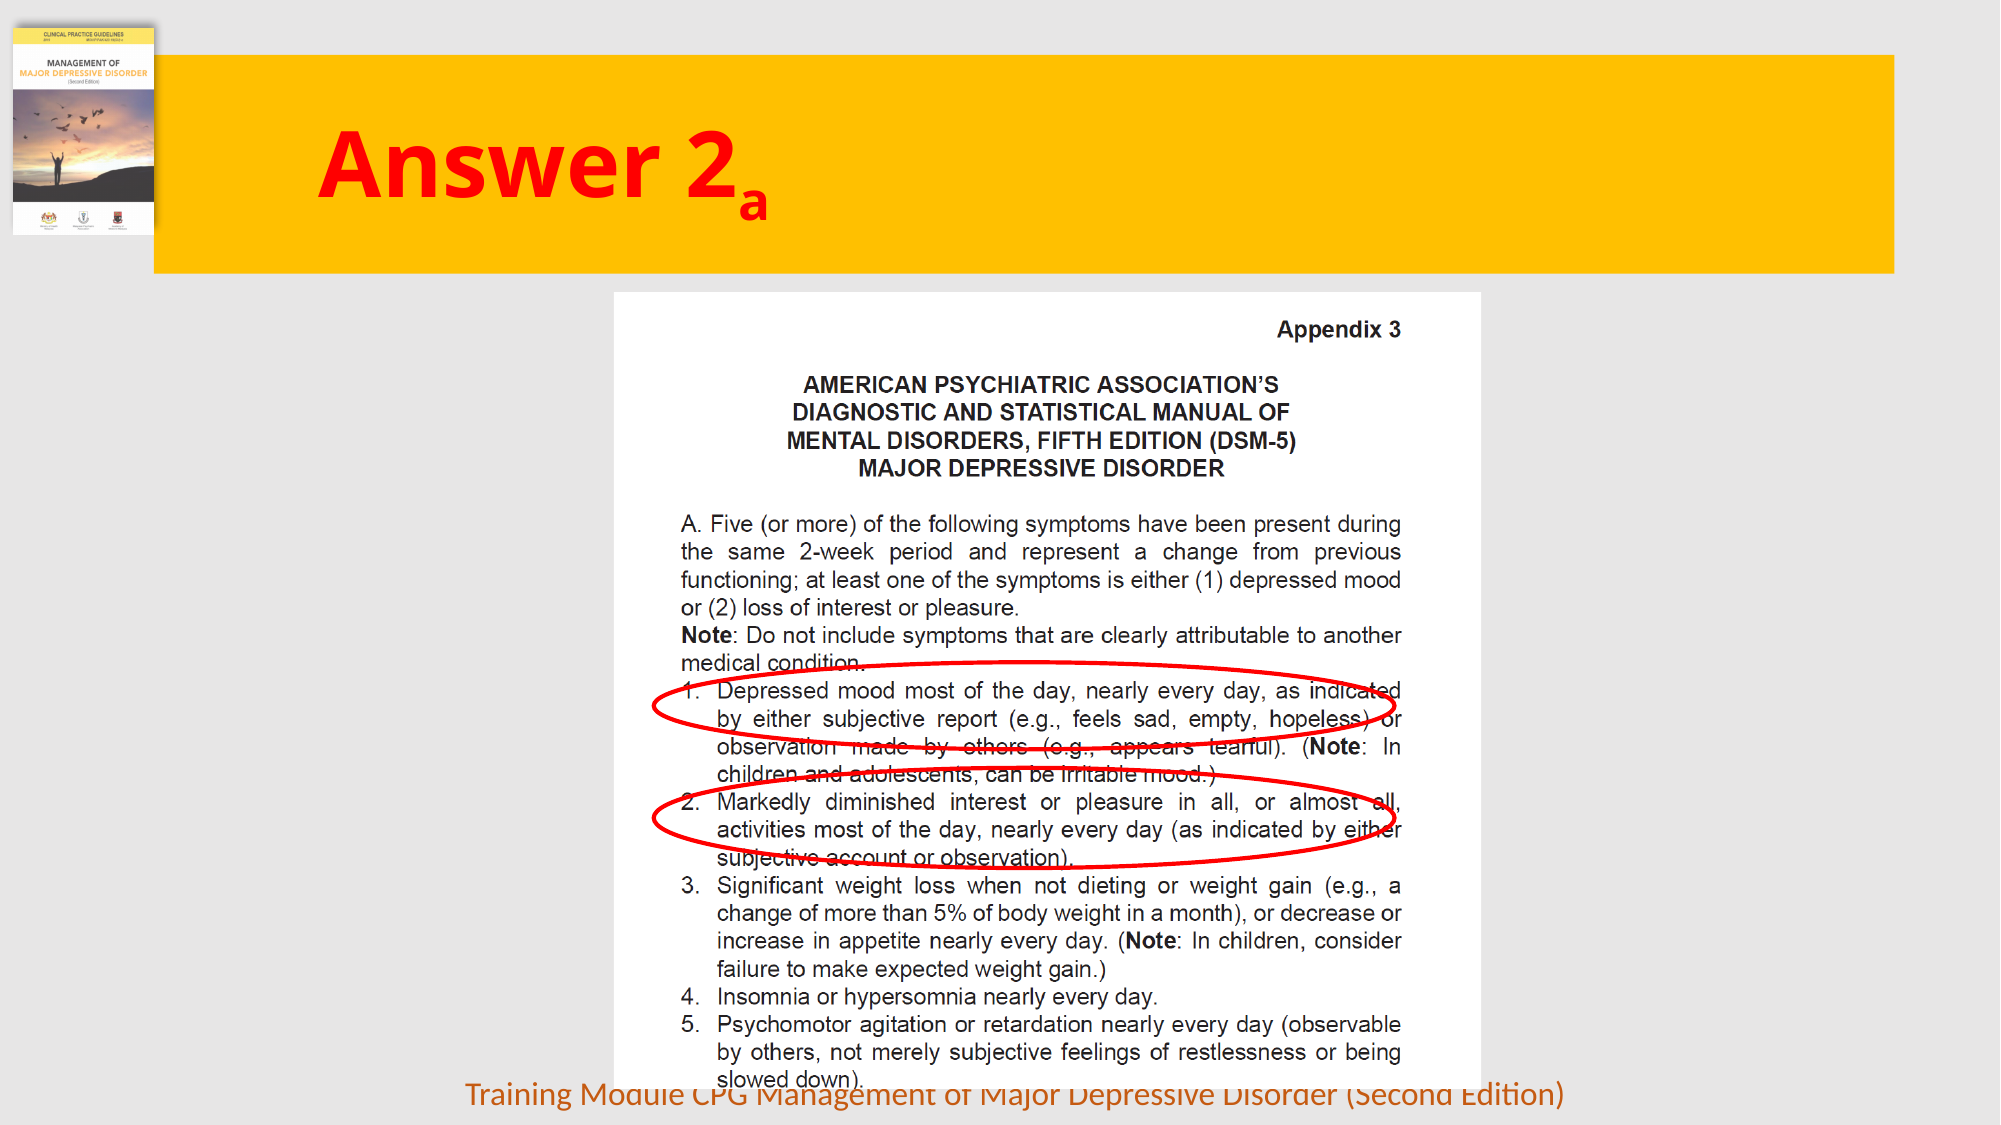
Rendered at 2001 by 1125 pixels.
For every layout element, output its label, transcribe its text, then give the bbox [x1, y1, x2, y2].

text_box Training Module CPG Management of Major Depressive Disorder (Second Edition) [450, 1065, 1832, 1120]
picture [613, 291, 1482, 1089]
title Answer 2a [153, 54, 1895, 274]
picture [13, 28, 154, 235]
